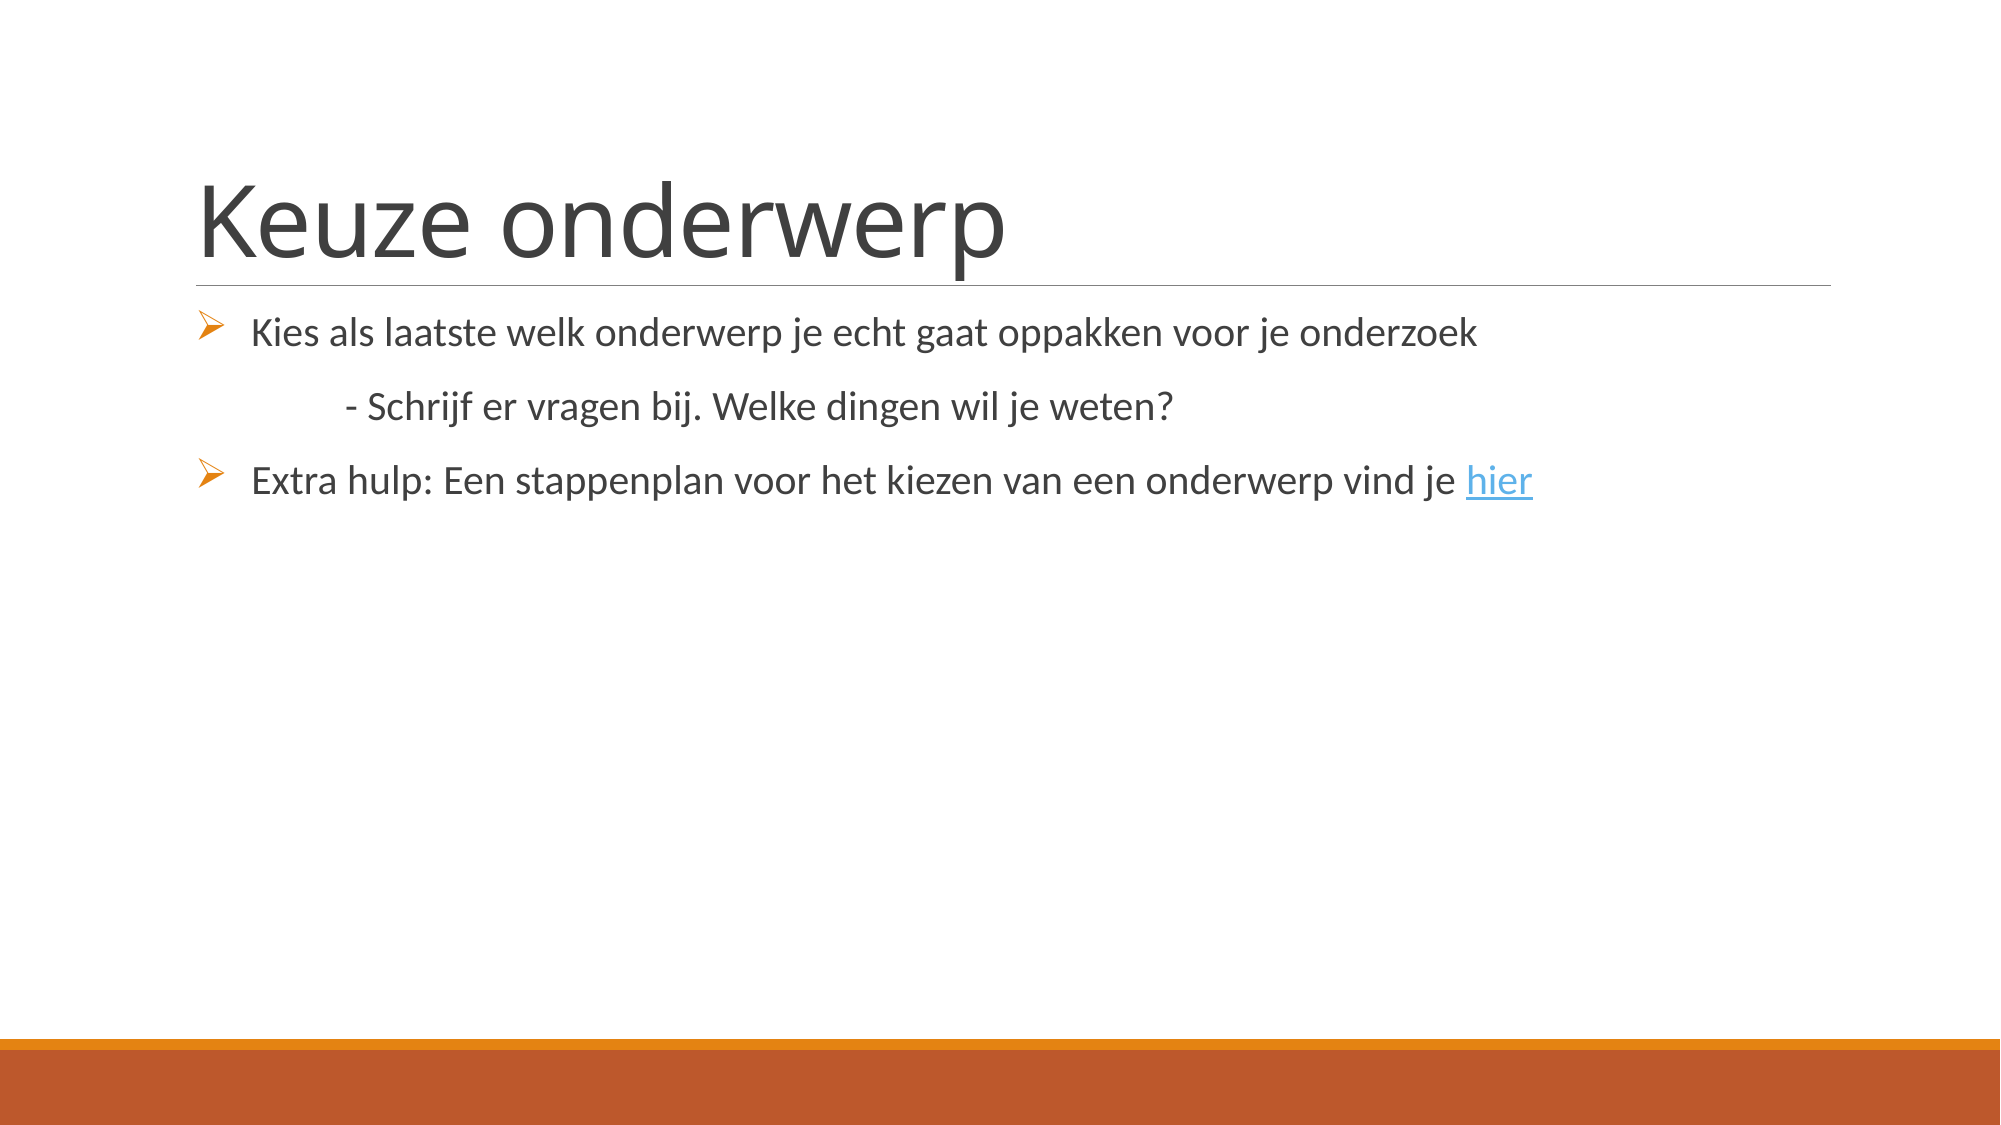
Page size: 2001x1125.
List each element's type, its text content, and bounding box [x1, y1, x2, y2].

list Kies als laatste welk onderwerp je echt gaat oppakken voor je onderzoek - Schrijf er vragen bij. Welke dingen wil je weten? Extra hulp: Een stappenplan voor het kiezen van een onderwerp vind je hier [180, 302, 1830, 963]
title Keuze onderwerp [180, 47, 1830, 285]
